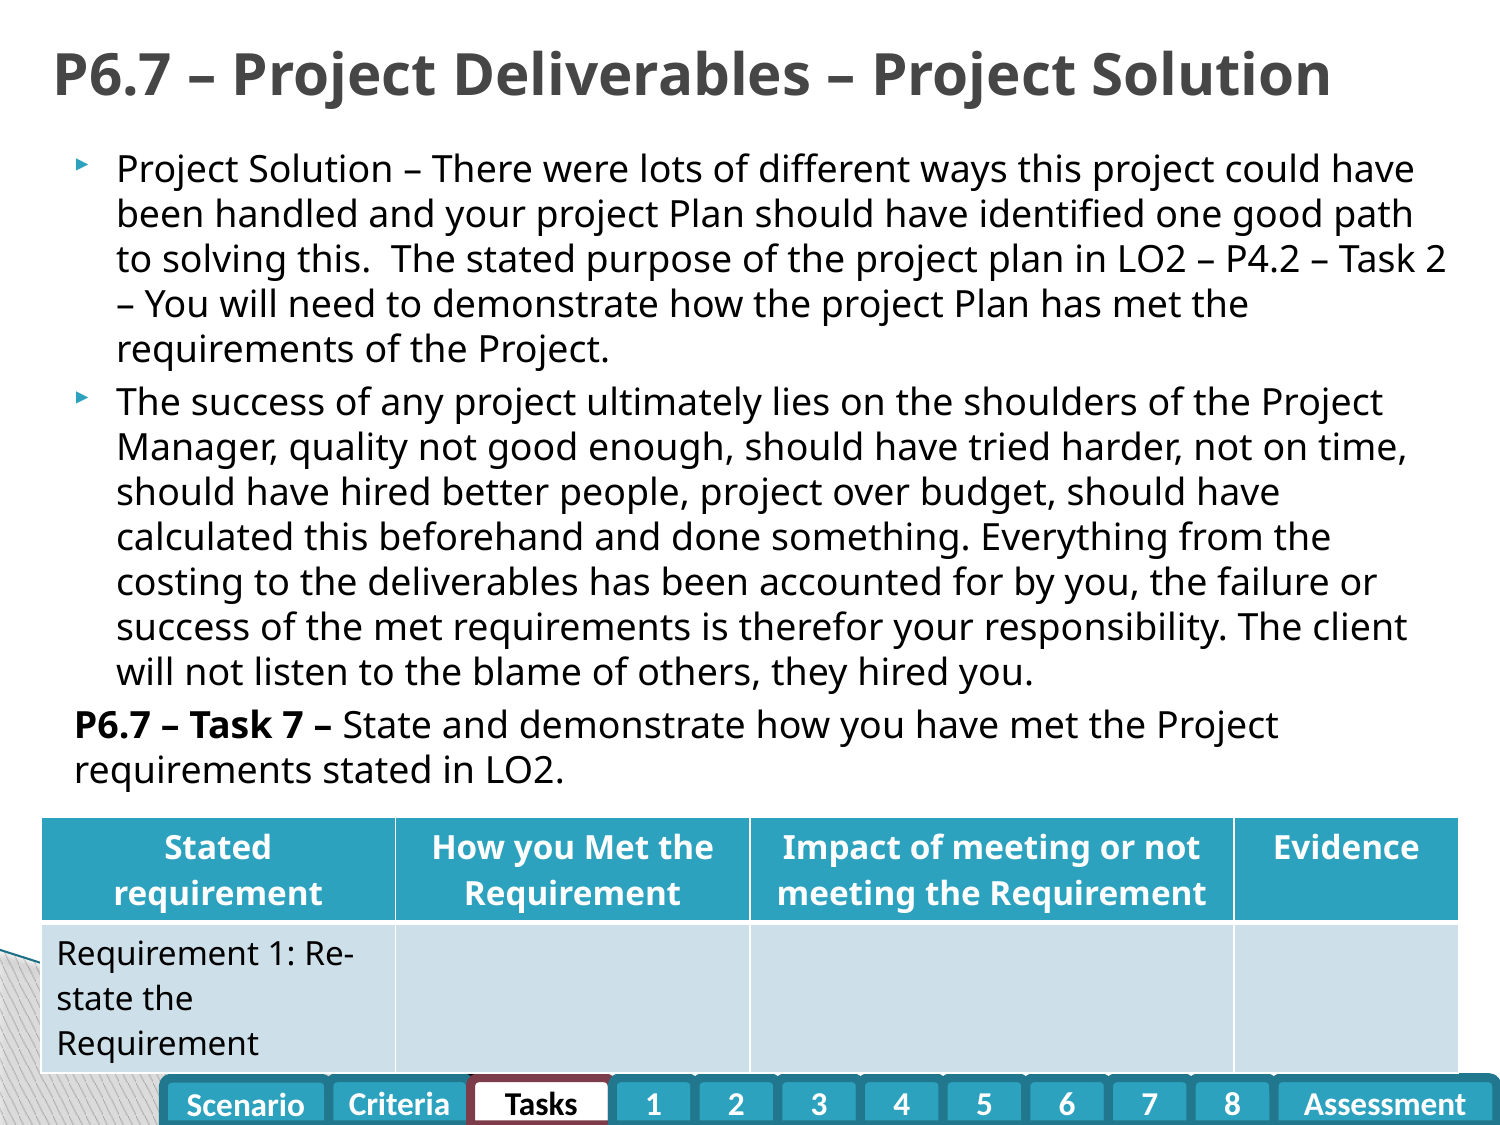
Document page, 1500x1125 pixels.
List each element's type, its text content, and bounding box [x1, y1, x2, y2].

table_header Stated requirement [42, 818, 395, 920]
table_header Impact of meeting or not meeting the Requirement [751, 818, 1233, 920]
table_cell Requirement 1: Re-state the Requirement [42, 925, 395, 1072]
title P6.7 – Project Deliverables – Project Solution [37, 19, 1471, 126]
list Project Solution – There were lots of different ways this project could have been handled and your project Plan should have identified one good path to solving this. The stated purpose of the project plan in LO2 – P4.2 – Task 2 – You will need to demonstrate how the project Plan has met the requirements of the Project. The success of any project ultimately lies on the shoulders of the Project Manager, quality not good enough, should have tried harder, not on time, should have hired better people, project over budget, should have calculated this beforehand and done something. Everything from the costing to the deliverables has been accounted for by you, the failure or success of the met requirements is therefor your responsibility. The client will not listen to the blame of others, they hired you. P6.7 – Task 7 – State and demonstrate how you have met the Project requirements stated in LO2. [41, 137, 1471, 894]
table_cell [751, 925, 1233, 1072]
table_cell [396, 925, 749, 1072]
table_header Evidence [1235, 818, 1458, 920]
table_cell [1235, 925, 1458, 1072]
table_header How you Met the Requirement [396, 818, 749, 920]
